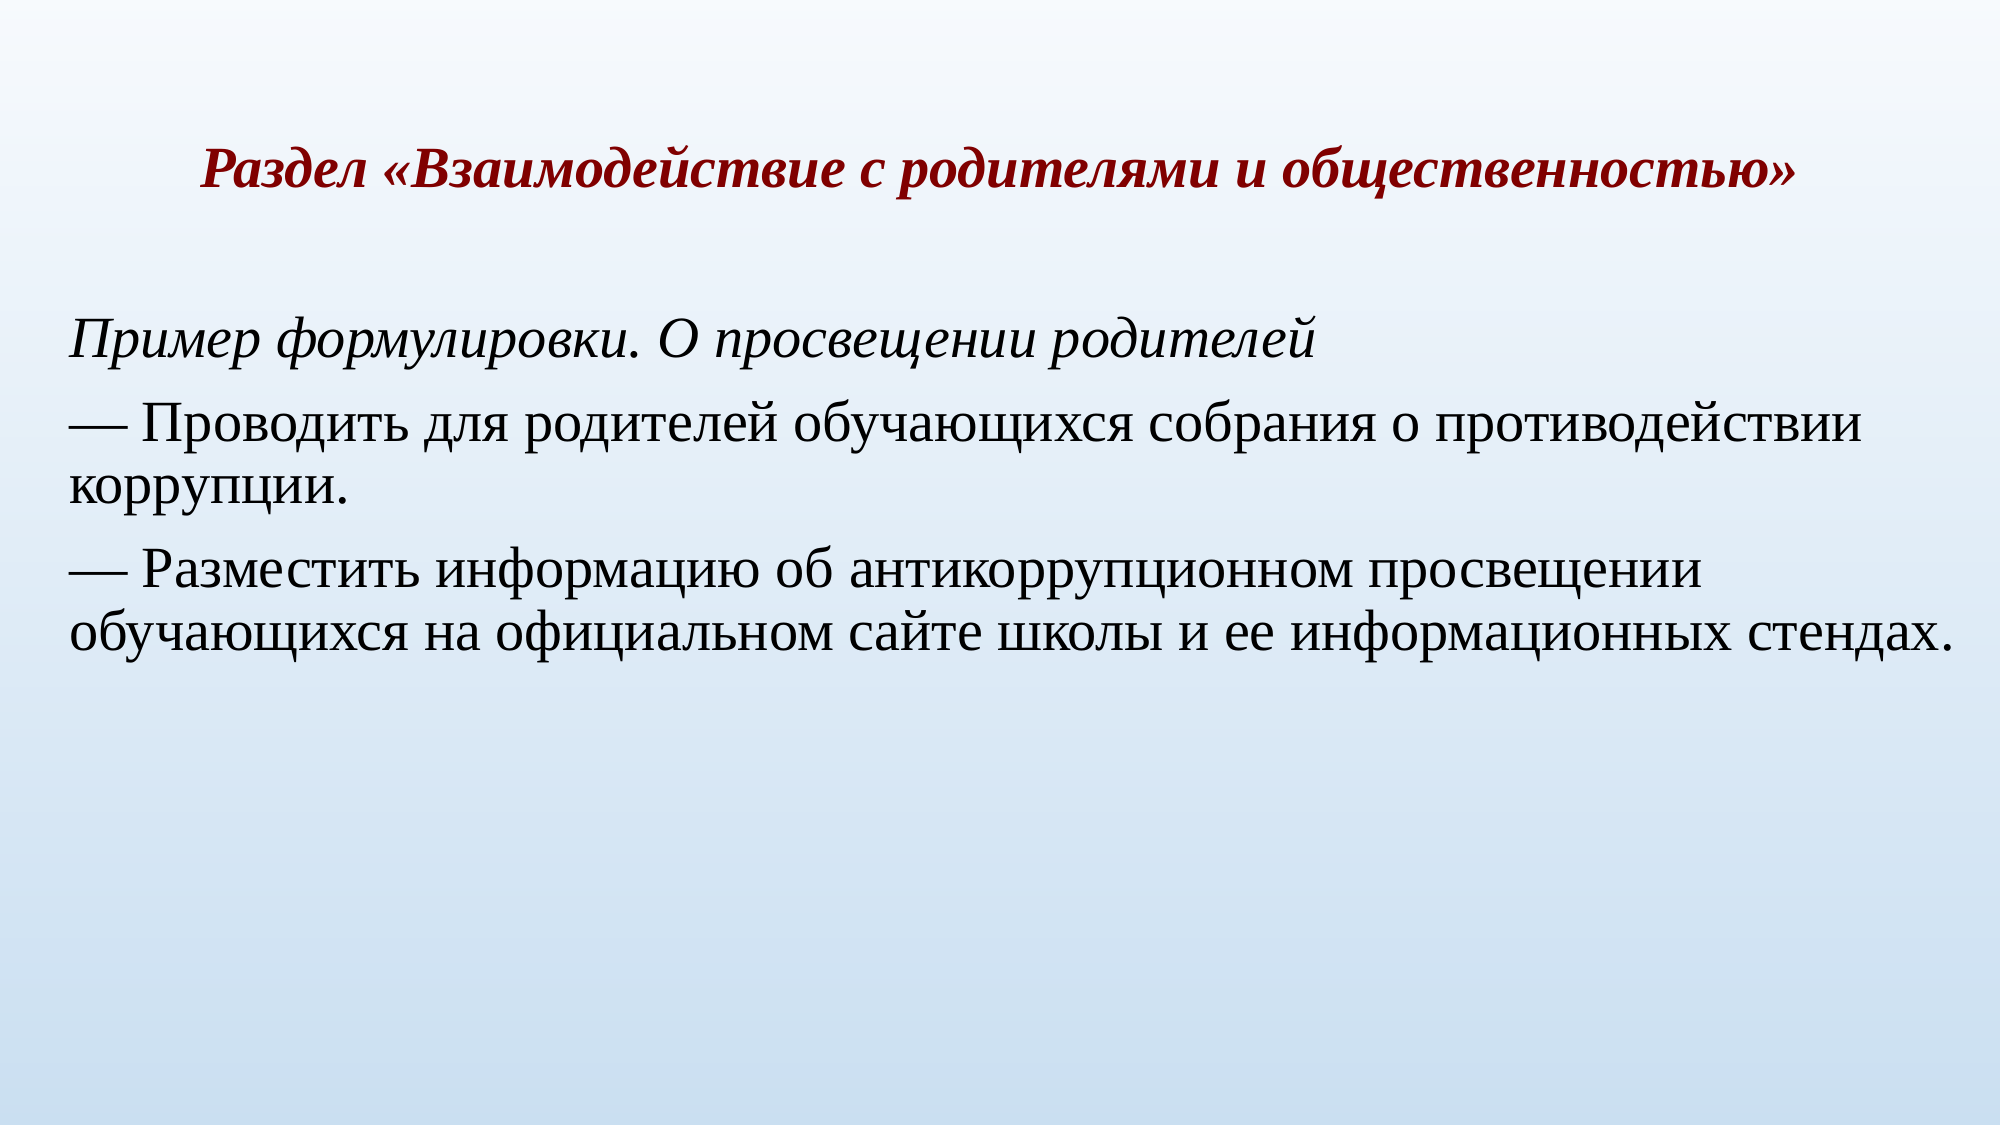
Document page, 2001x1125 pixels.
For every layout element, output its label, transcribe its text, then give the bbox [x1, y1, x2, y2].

list Пример формулировки. О просвещении родителей — Проводить для родителей обучающихся собрания о противодействии коррупции. — Разместить информацию об антикоррупционном просвещении обучающихся на официальном сайте школы и ее информационных стендах. [54, 299, 1978, 1014]
title Раздел «Взаимодействие с родителями и общественностью» [137, 59, 1863, 278]
